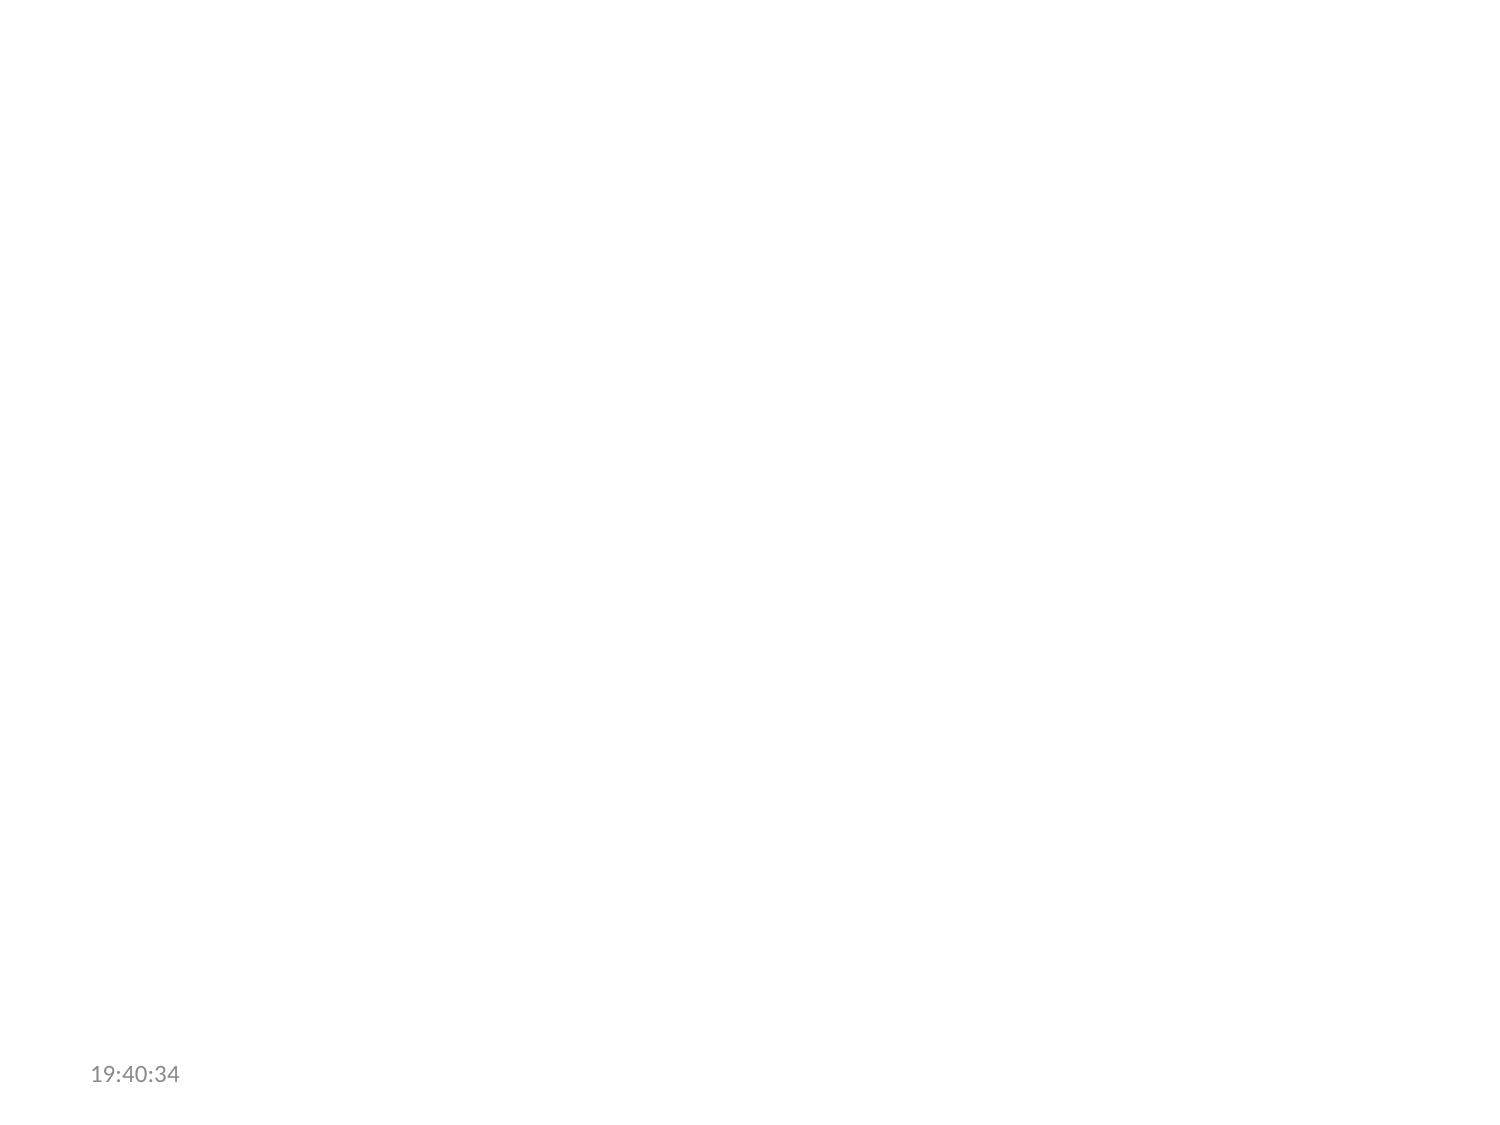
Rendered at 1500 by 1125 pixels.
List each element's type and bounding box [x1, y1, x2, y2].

slide_number [75, 1042, 425, 1103]
